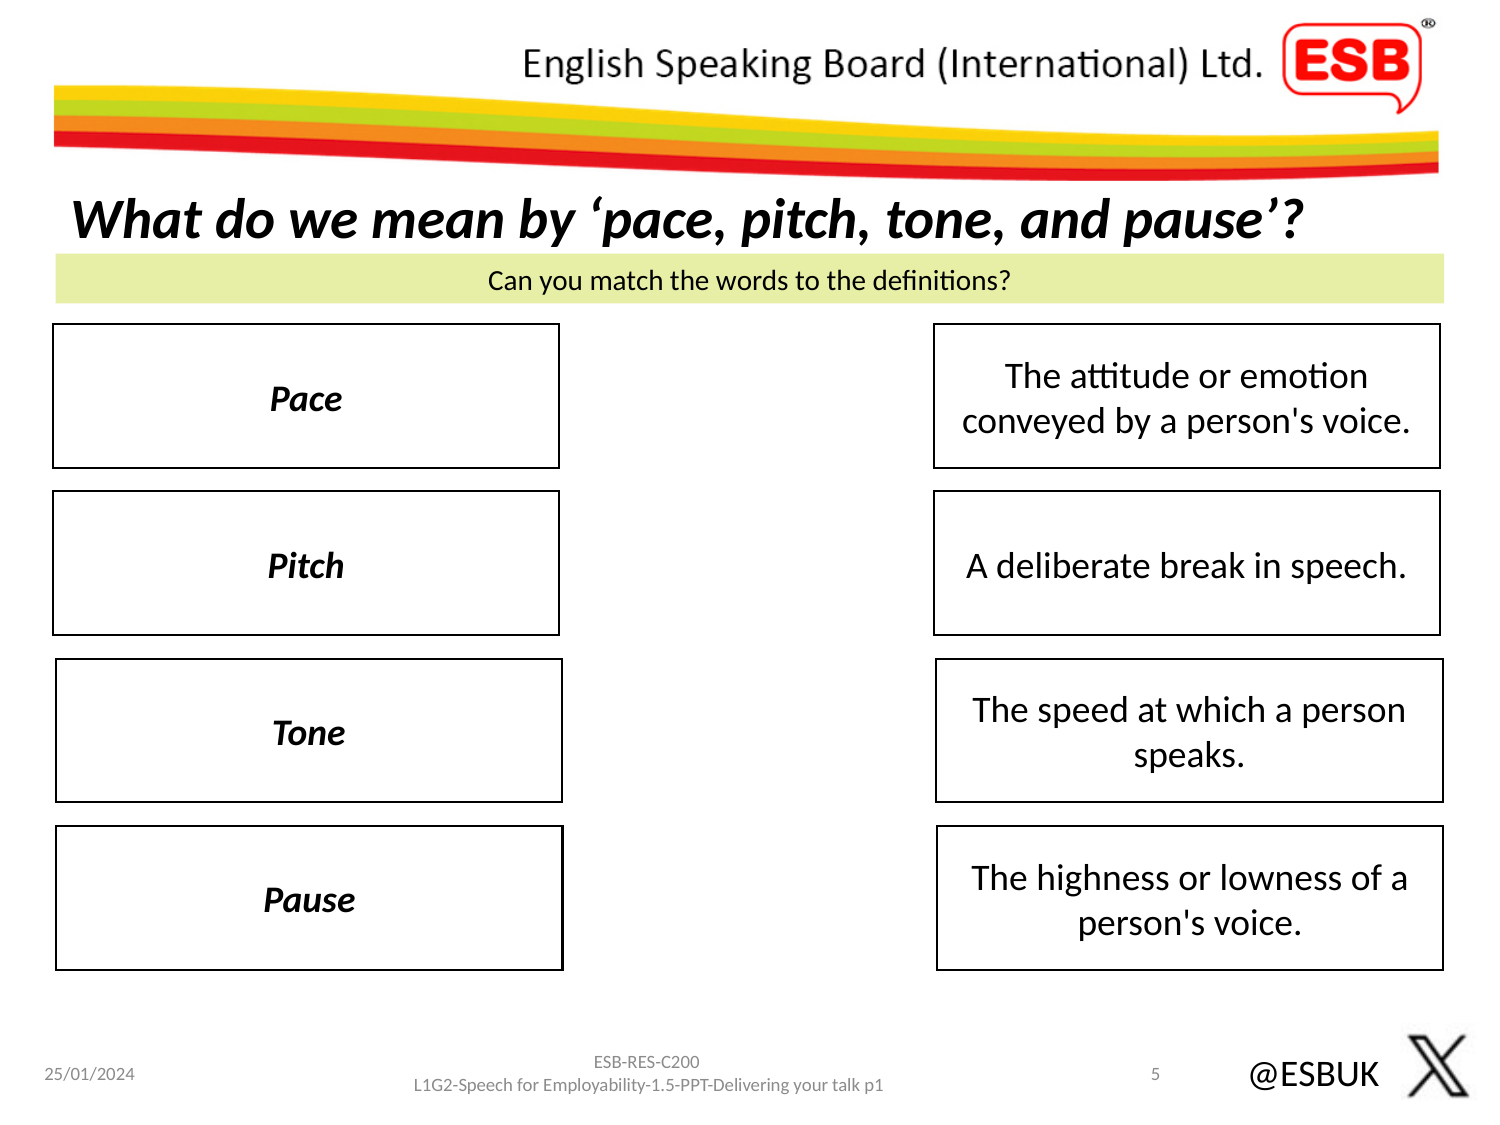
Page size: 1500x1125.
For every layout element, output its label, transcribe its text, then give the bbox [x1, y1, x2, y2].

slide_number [29, 1042, 367, 1103]
picture [0, 0, 1500, 189]
picture [1400, 1023, 1481, 1110]
slide_number 5 [930, 1042, 1176, 1103]
text_box Pitch [52, 490, 560, 636]
footer ESB-RES-C200 L1G2-Speech for Employability-1.5-PPT-Delivering your talk p1 [395, 1042, 902, 1103]
text_box The speed at which a person speaks. [935, 658, 1444, 803]
text_box A deliberate break in speech. [933, 490, 1441, 636]
text_box Pace [52, 323, 560, 469]
text_box The highness or lowness of a person's voice. [936, 825, 1444, 971]
text_box Tone [55, 658, 563, 803]
text_box Can you match the words to the definitions? [55, 253, 1445, 304]
text_box Pause [55, 825, 564, 971]
text_box The attitude or emotion conveyed by a person's voice. [933, 323, 1441, 469]
title What do we mean by ‘pace, pitch, tone, and pause’? [55, 160, 1450, 279]
